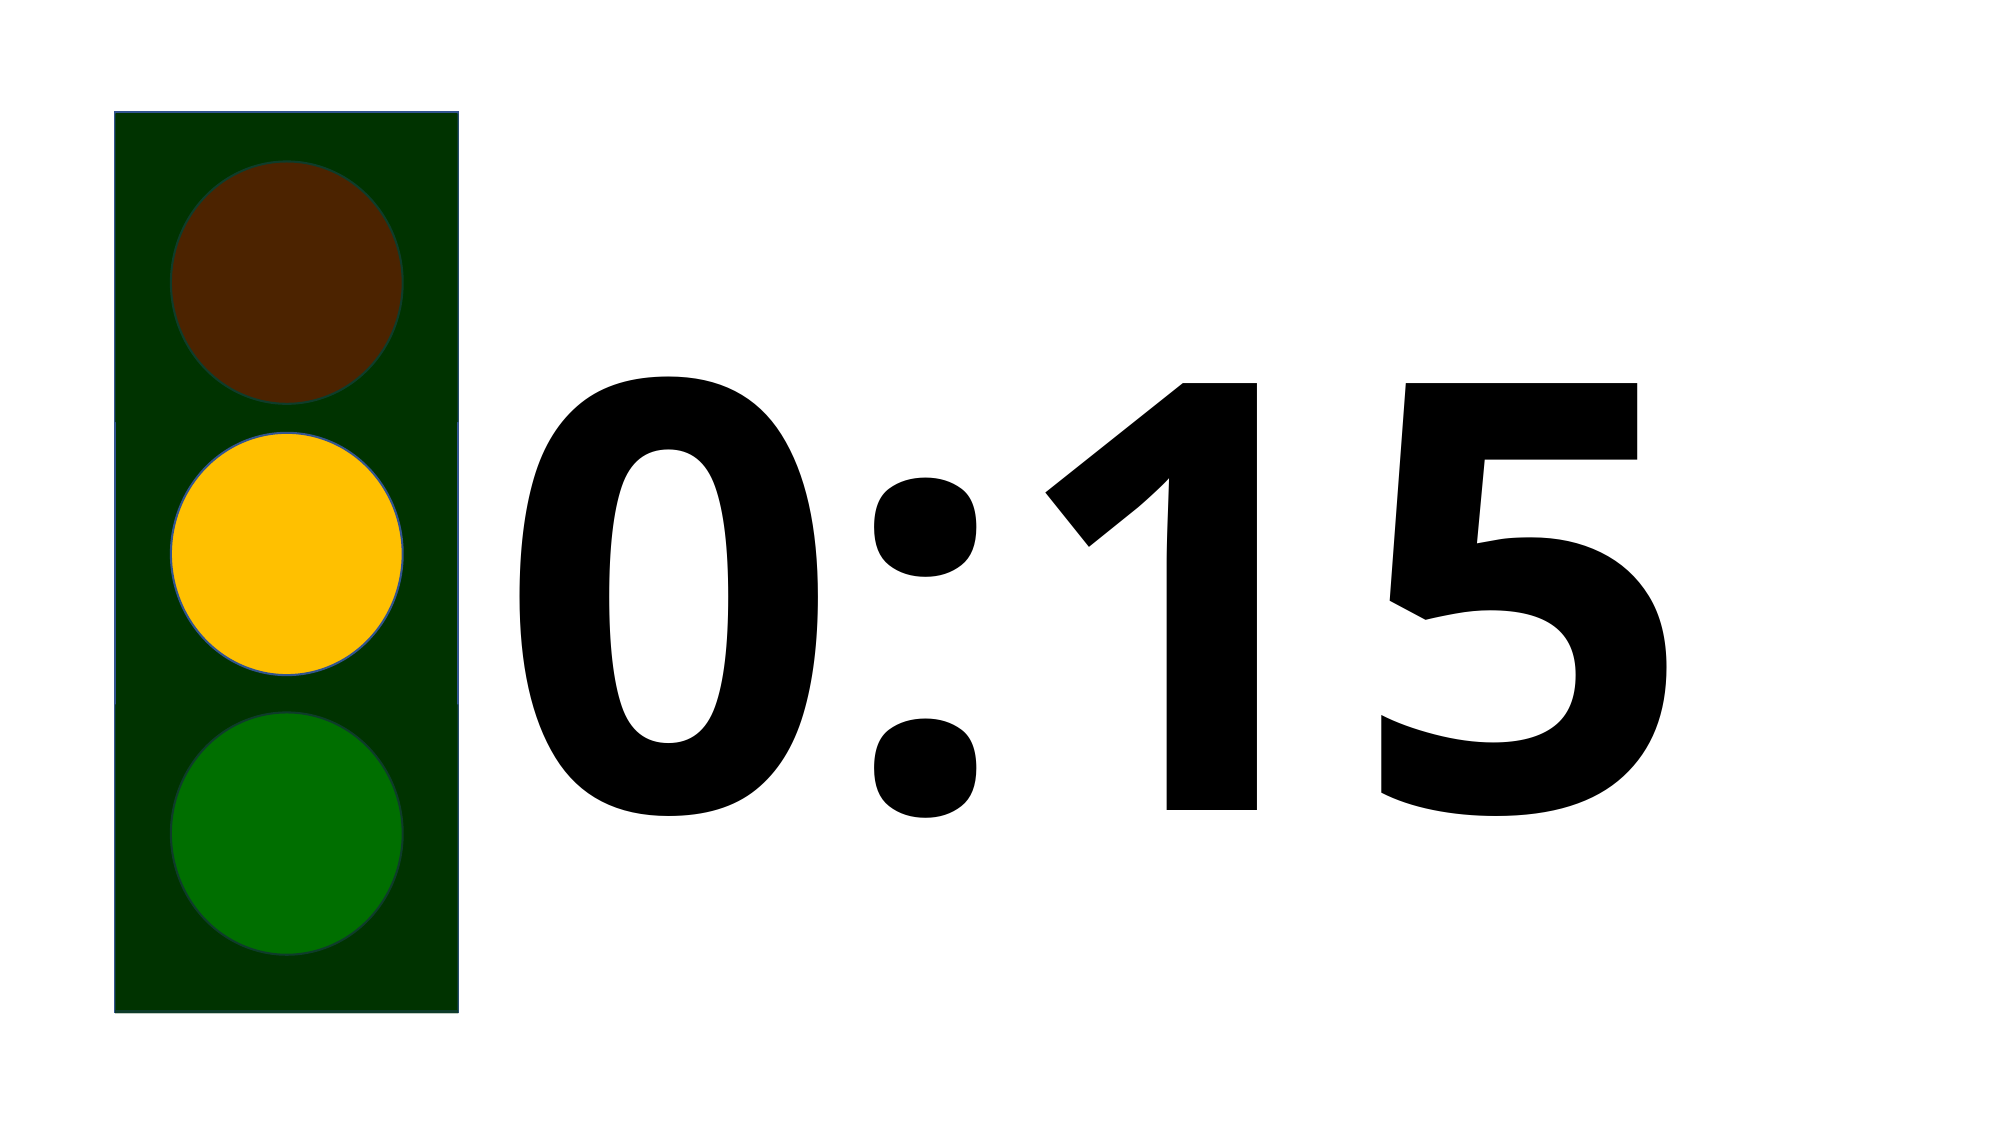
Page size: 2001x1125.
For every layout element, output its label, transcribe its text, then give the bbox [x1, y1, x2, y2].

text_box [114, 423, 459, 703]
text_box 0:15 [483, 204, 1924, 938]
text_box [114, 703, 459, 1014]
text_box [169, 431, 404, 677]
text_box [114, 112, 459, 423]
